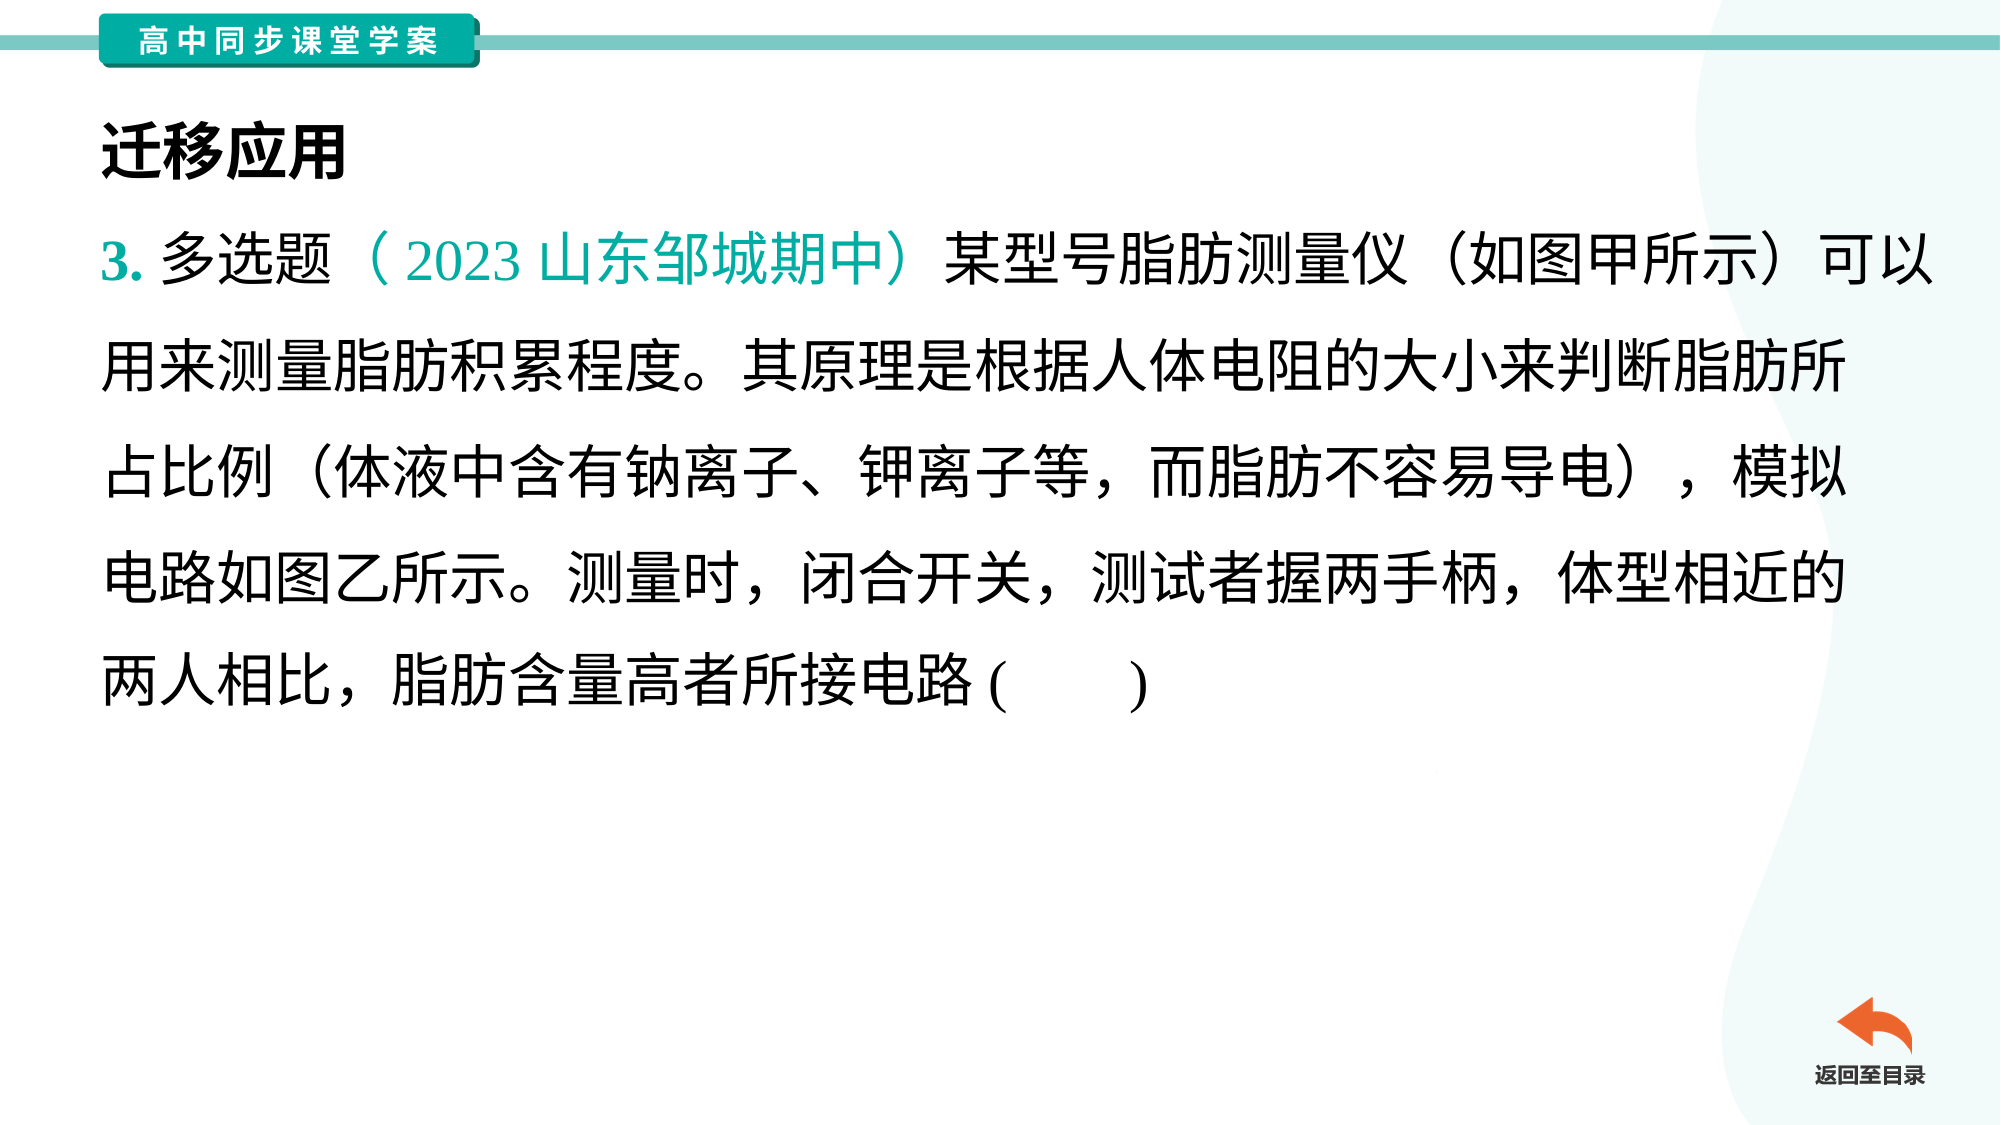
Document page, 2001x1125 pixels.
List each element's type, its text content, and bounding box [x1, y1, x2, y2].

text_box 3.多选题（2023山东邹城期中）某型号脂肪测量仪（如图甲所示）可以 用来测量脂肪积累程度。其原理是根据人体电阻的大小来判断脂肪所 占比例（体液中含有钠离子、钾离子等，而脂肪不容易导电），模拟 电路如图乙所示。测量时，闭合开关，测试者握两手柄，体型相近的 两人相比，脂肪含量高者所接电路( ) [100, 186, 1899, 702]
picture [0, 0, 2000, 1125]
text_box 迁移应用 [100, 76, 1899, 186]
